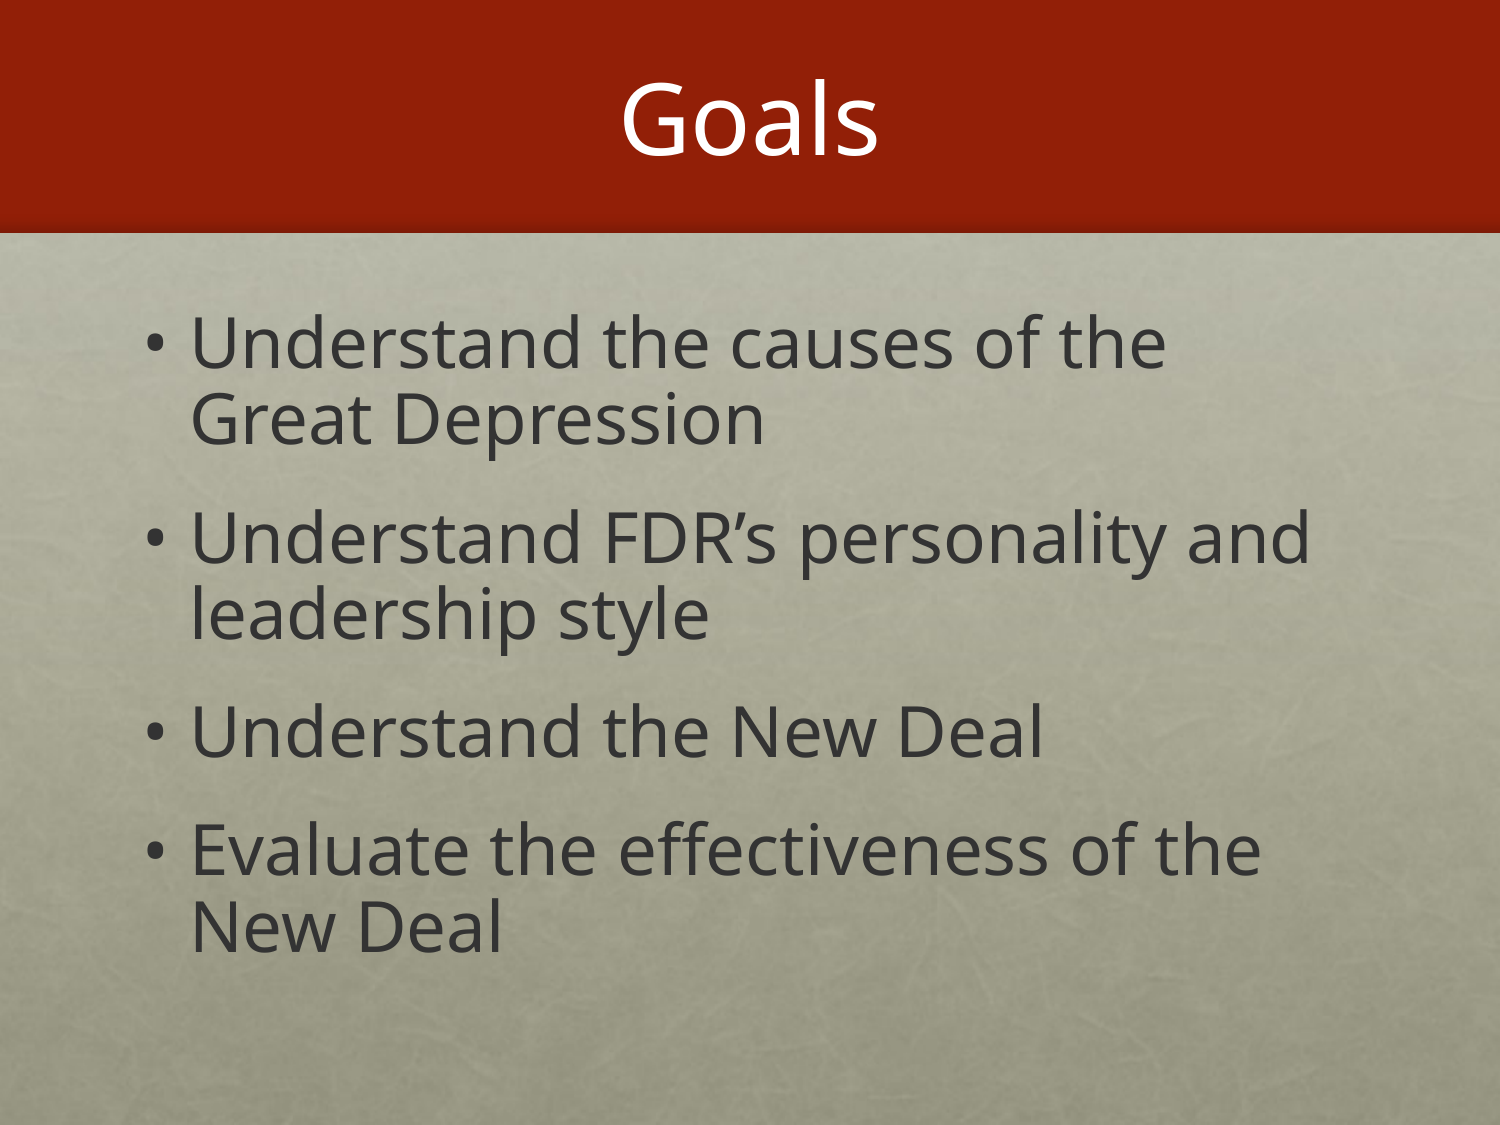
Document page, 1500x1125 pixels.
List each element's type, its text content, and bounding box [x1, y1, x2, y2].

title Goals [127, 10, 1372, 221]
list Understand the causes of the Great Depression Understand FDR’s personality and leadership style Understand the New Deal Evaluate the effectiveness of the New Deal [127, 299, 1372, 1005]
picture [0, 214, 1500, 1125]
